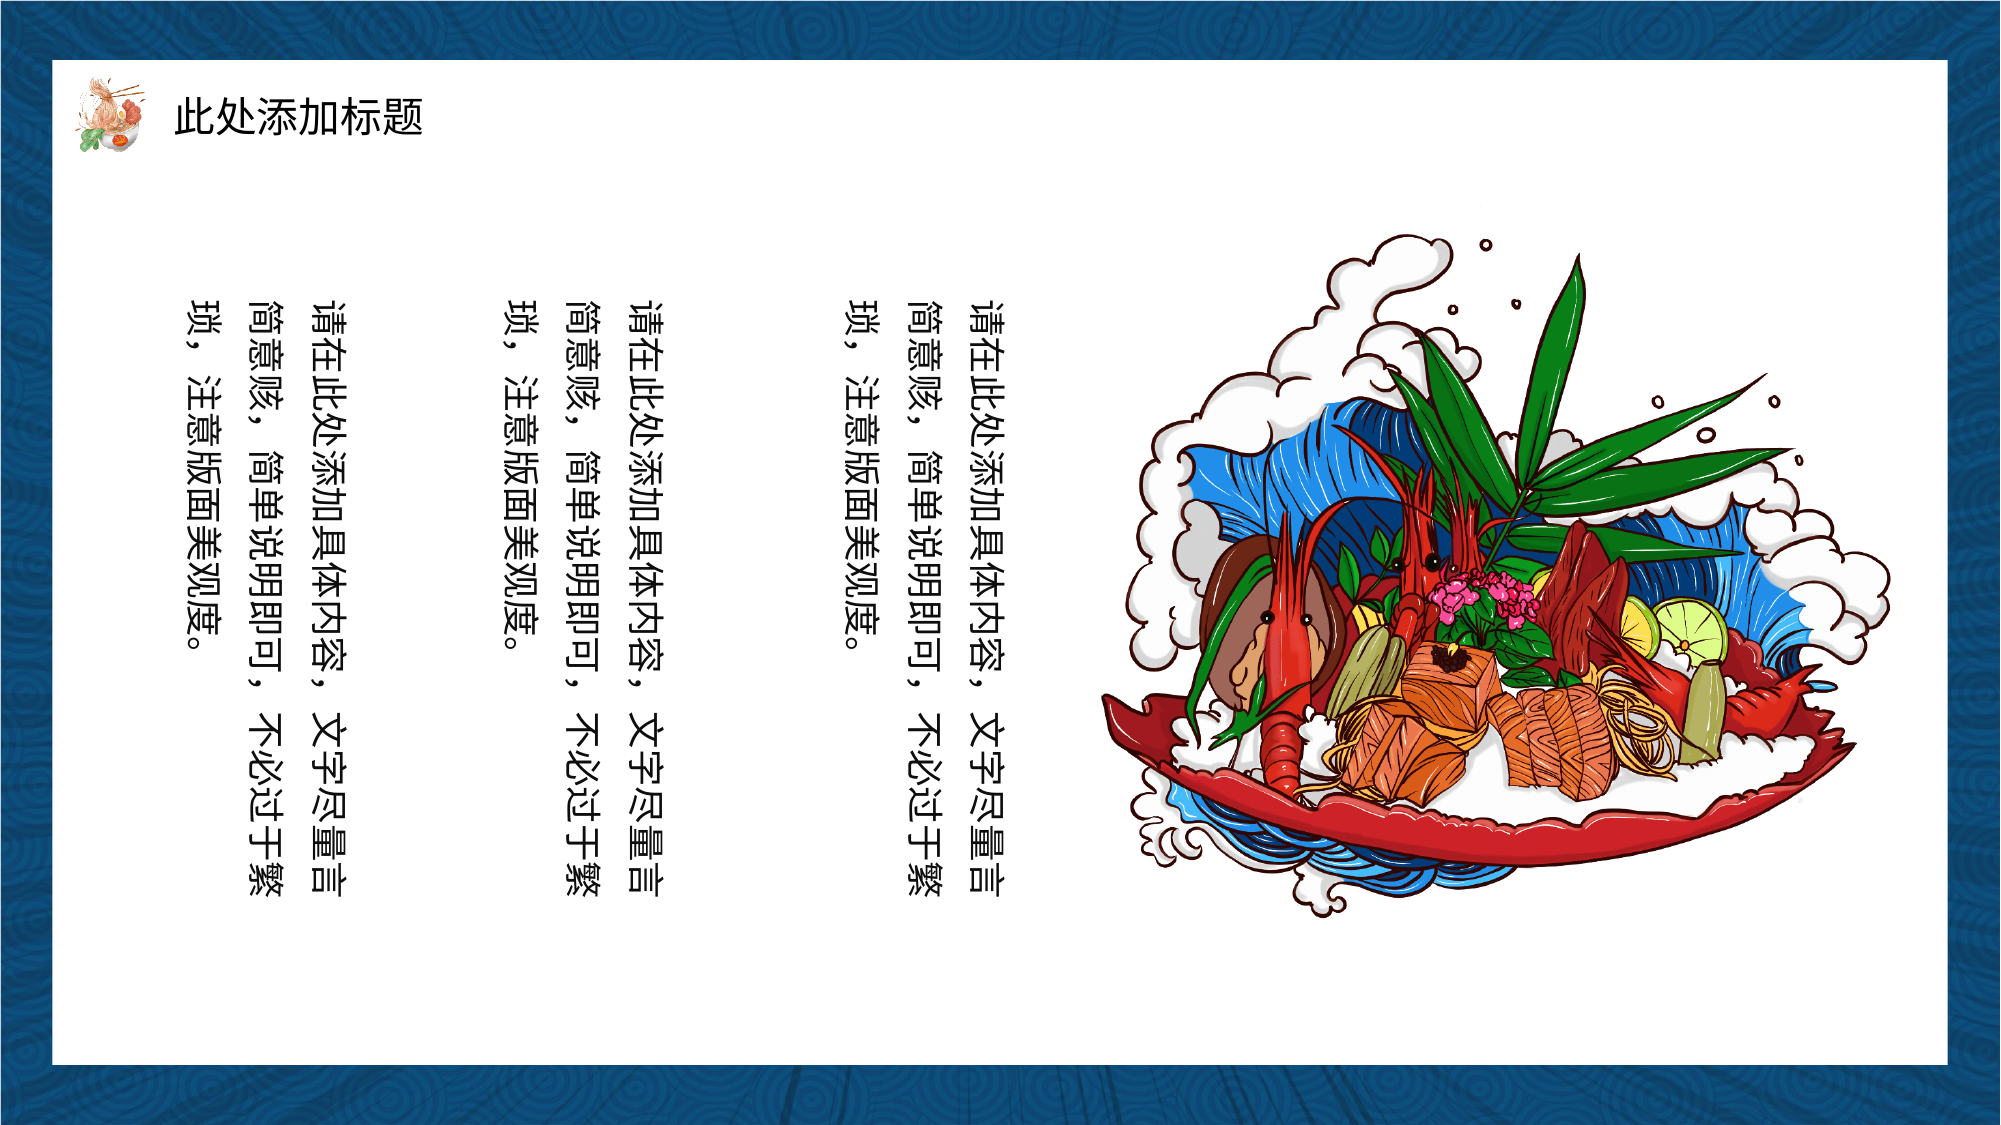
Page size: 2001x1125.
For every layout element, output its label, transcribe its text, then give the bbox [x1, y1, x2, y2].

picture [3, 2, 2000, 1125]
text_box 请在此处添加具体内容，文字尽量言简意赅，简单说明即可，不必过于繁琐，注意版面美观度。 [756, 291, 1044, 931]
text_box 此处添加标题 [173, 91, 465, 142]
text_box 请在此处添加具体内容，文字尽量言简意赅，简单说明即可，不必过于繁琐，注意版面美观度。 [419, 291, 703, 931]
text_box 请在此处添加具体内容，文字尽量言简意赅，简单说明即可，不必过于繁琐，注意版面美观度。 [102, 291, 386, 931]
